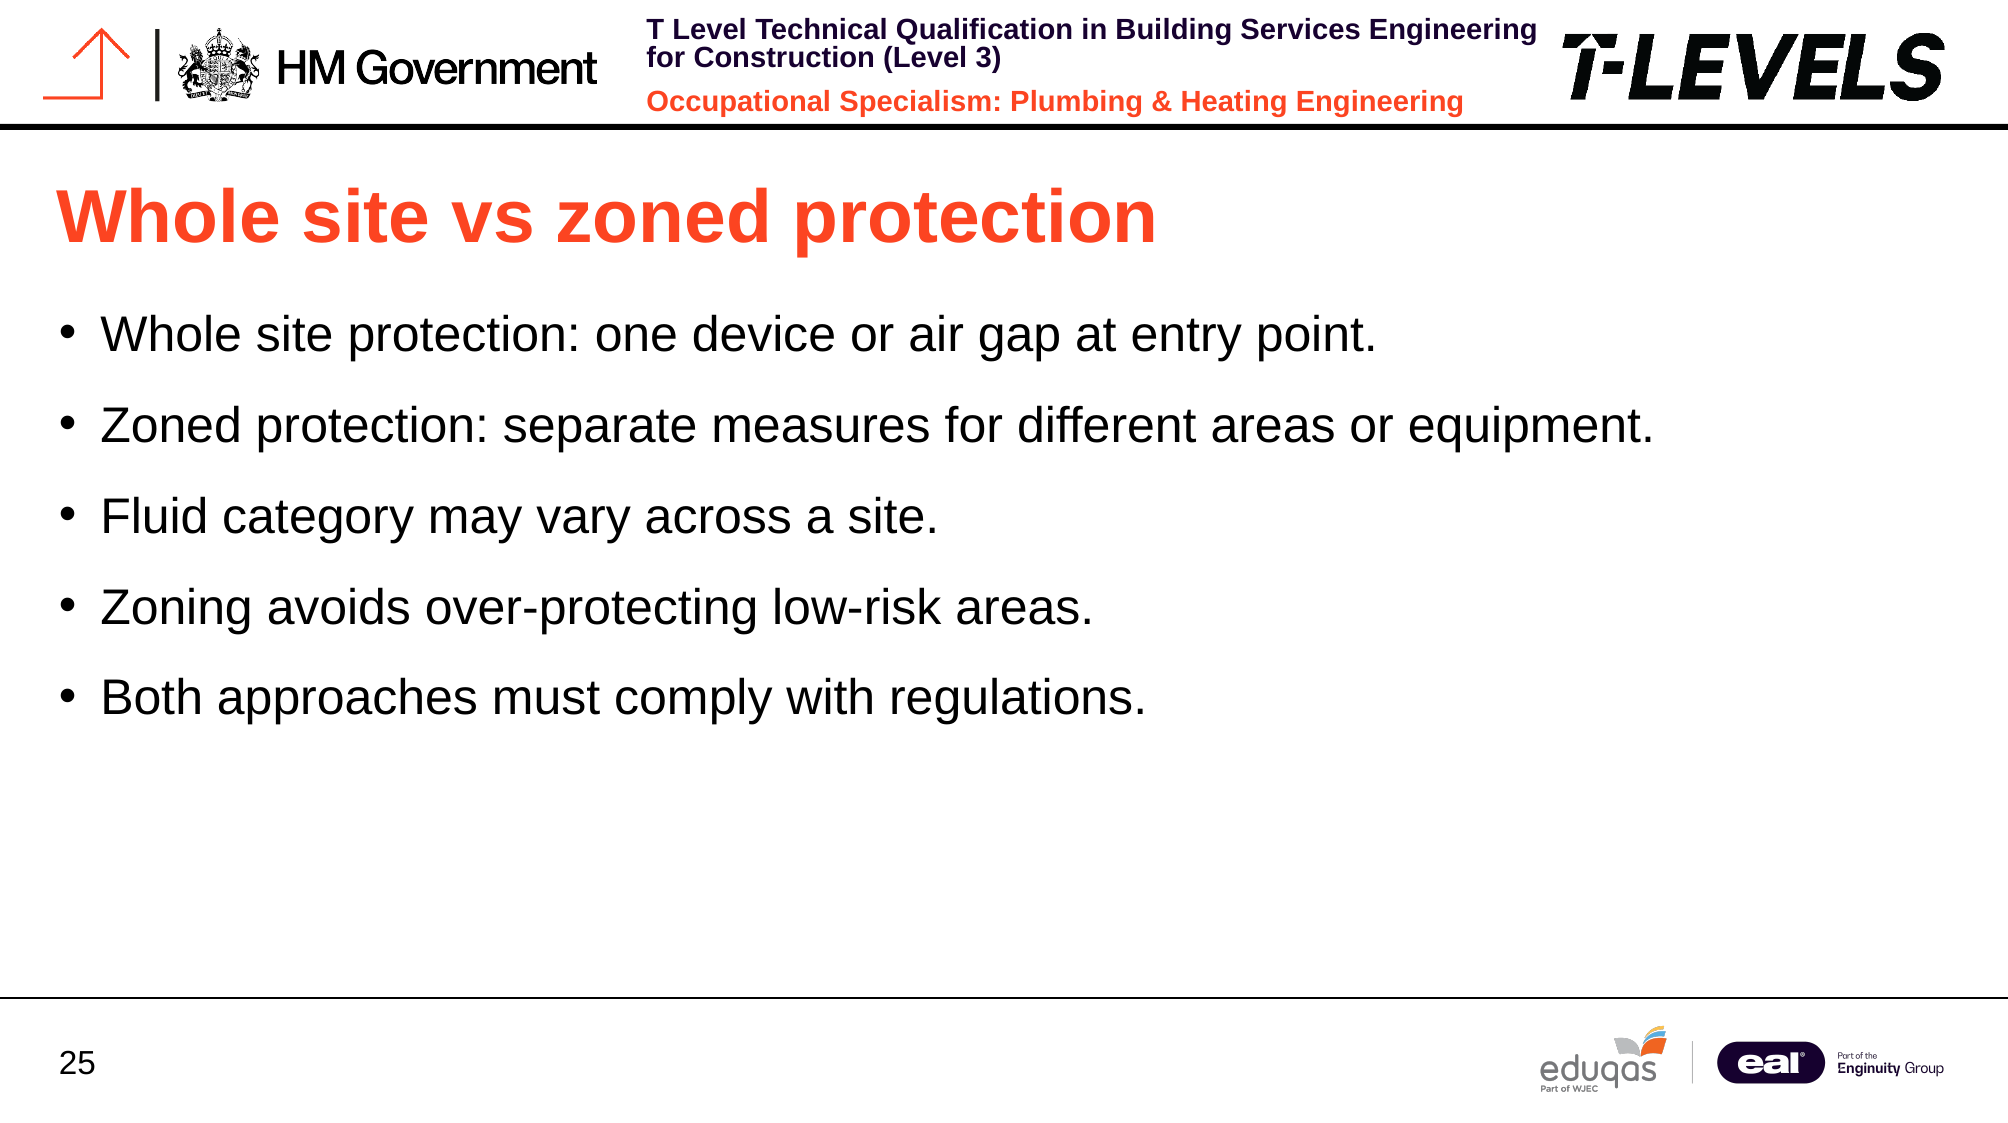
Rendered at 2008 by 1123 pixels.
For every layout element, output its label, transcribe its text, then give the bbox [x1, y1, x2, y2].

picture [155, 28, 597, 102]
picture [1543, 25, 1964, 108]
picture [38, 27, 136, 100]
title Whole site vs zoned protection [41, 111, 1949, 314]
list Whole site protection: one device or air gap at entry point. Zoned protection: separate measures for different areas or equipment. Fluid category may vary across a site. Zoning avoids over-protecting low-risk areas. Both approaches must comply with regulations. [59, 295, 1949, 975]
picture [1535, 1021, 1949, 1097]
